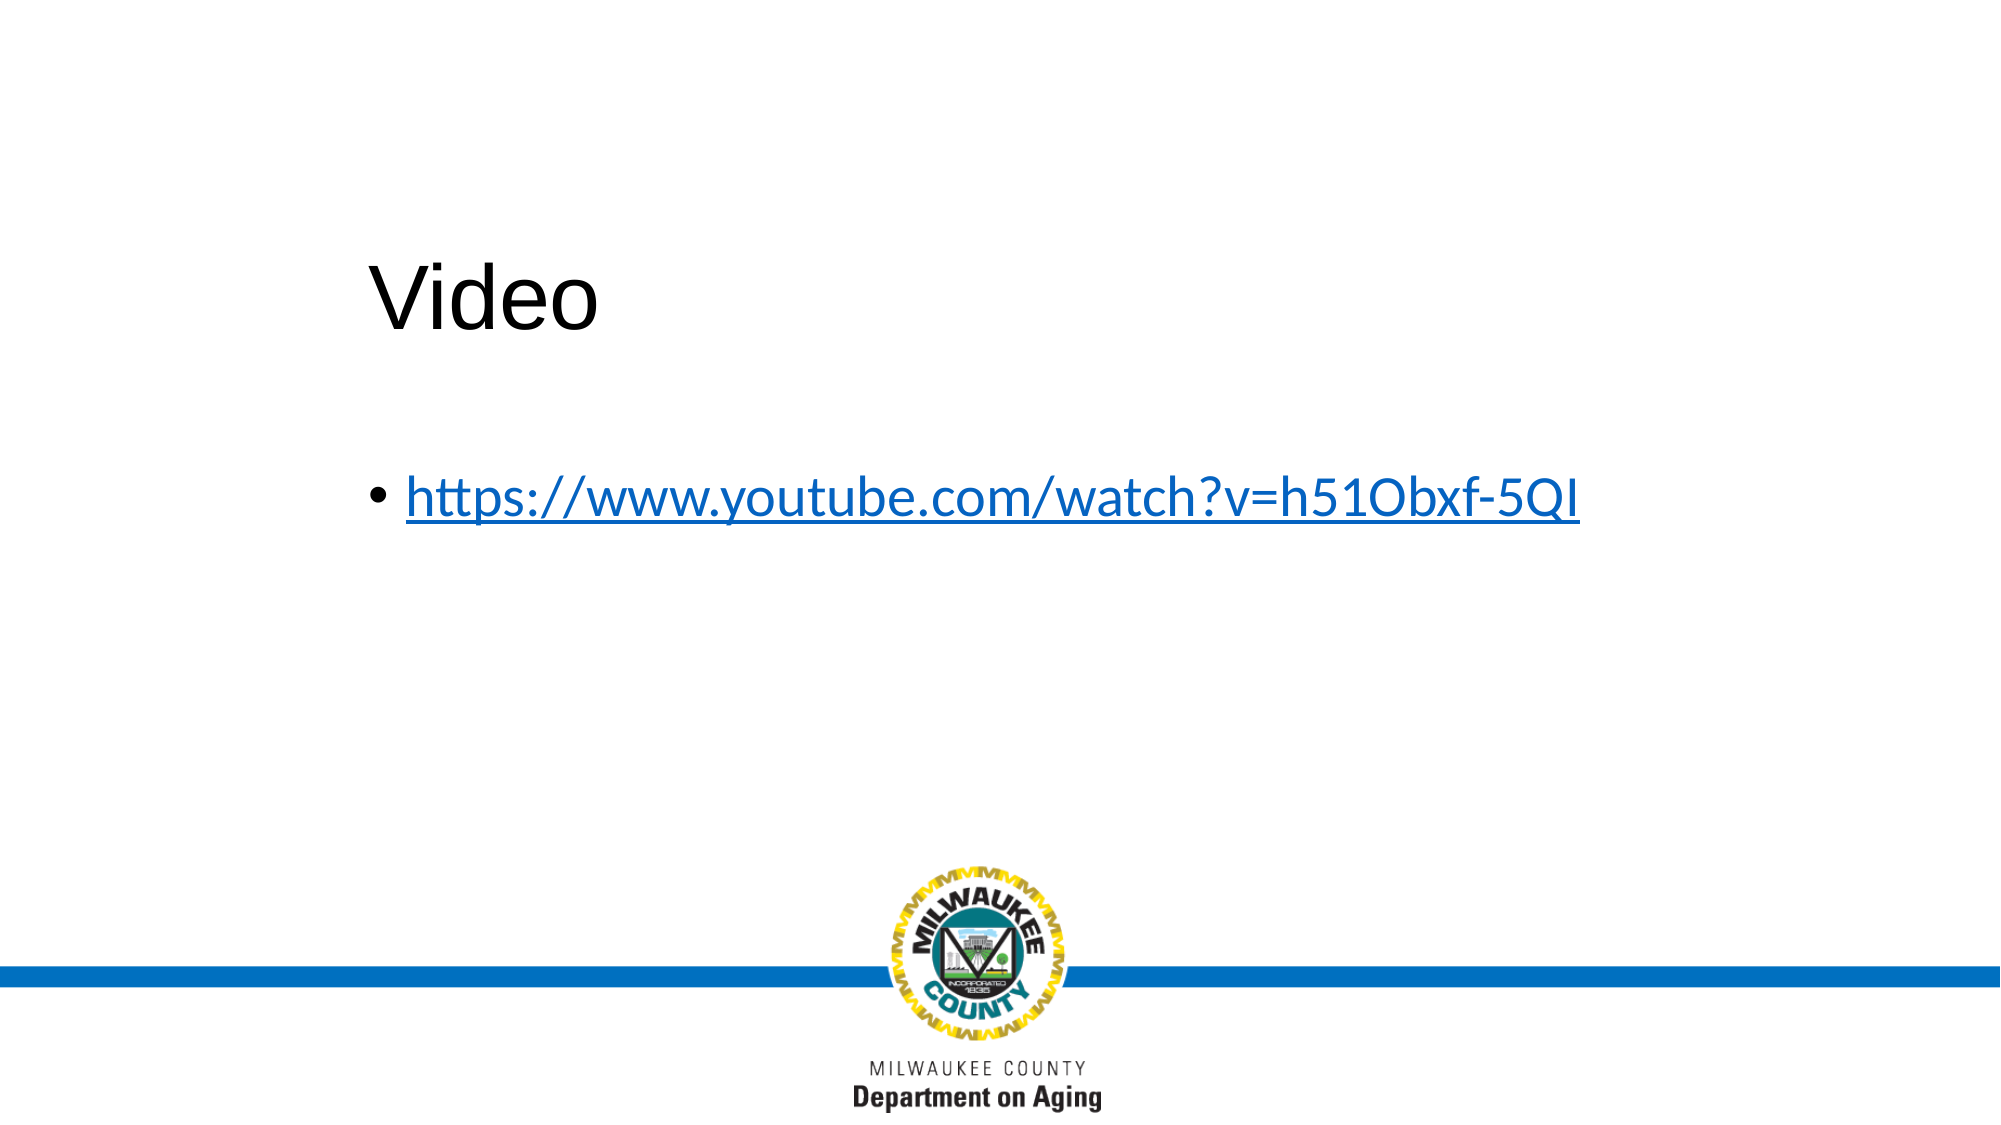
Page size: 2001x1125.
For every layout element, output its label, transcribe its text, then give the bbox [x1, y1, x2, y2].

list https://www.youtube.com/watch?v=h51Obxf-5QI [353, 458, 1647, 992]
title Video [353, 155, 1634, 445]
picture [854, 992, 1101, 1113]
